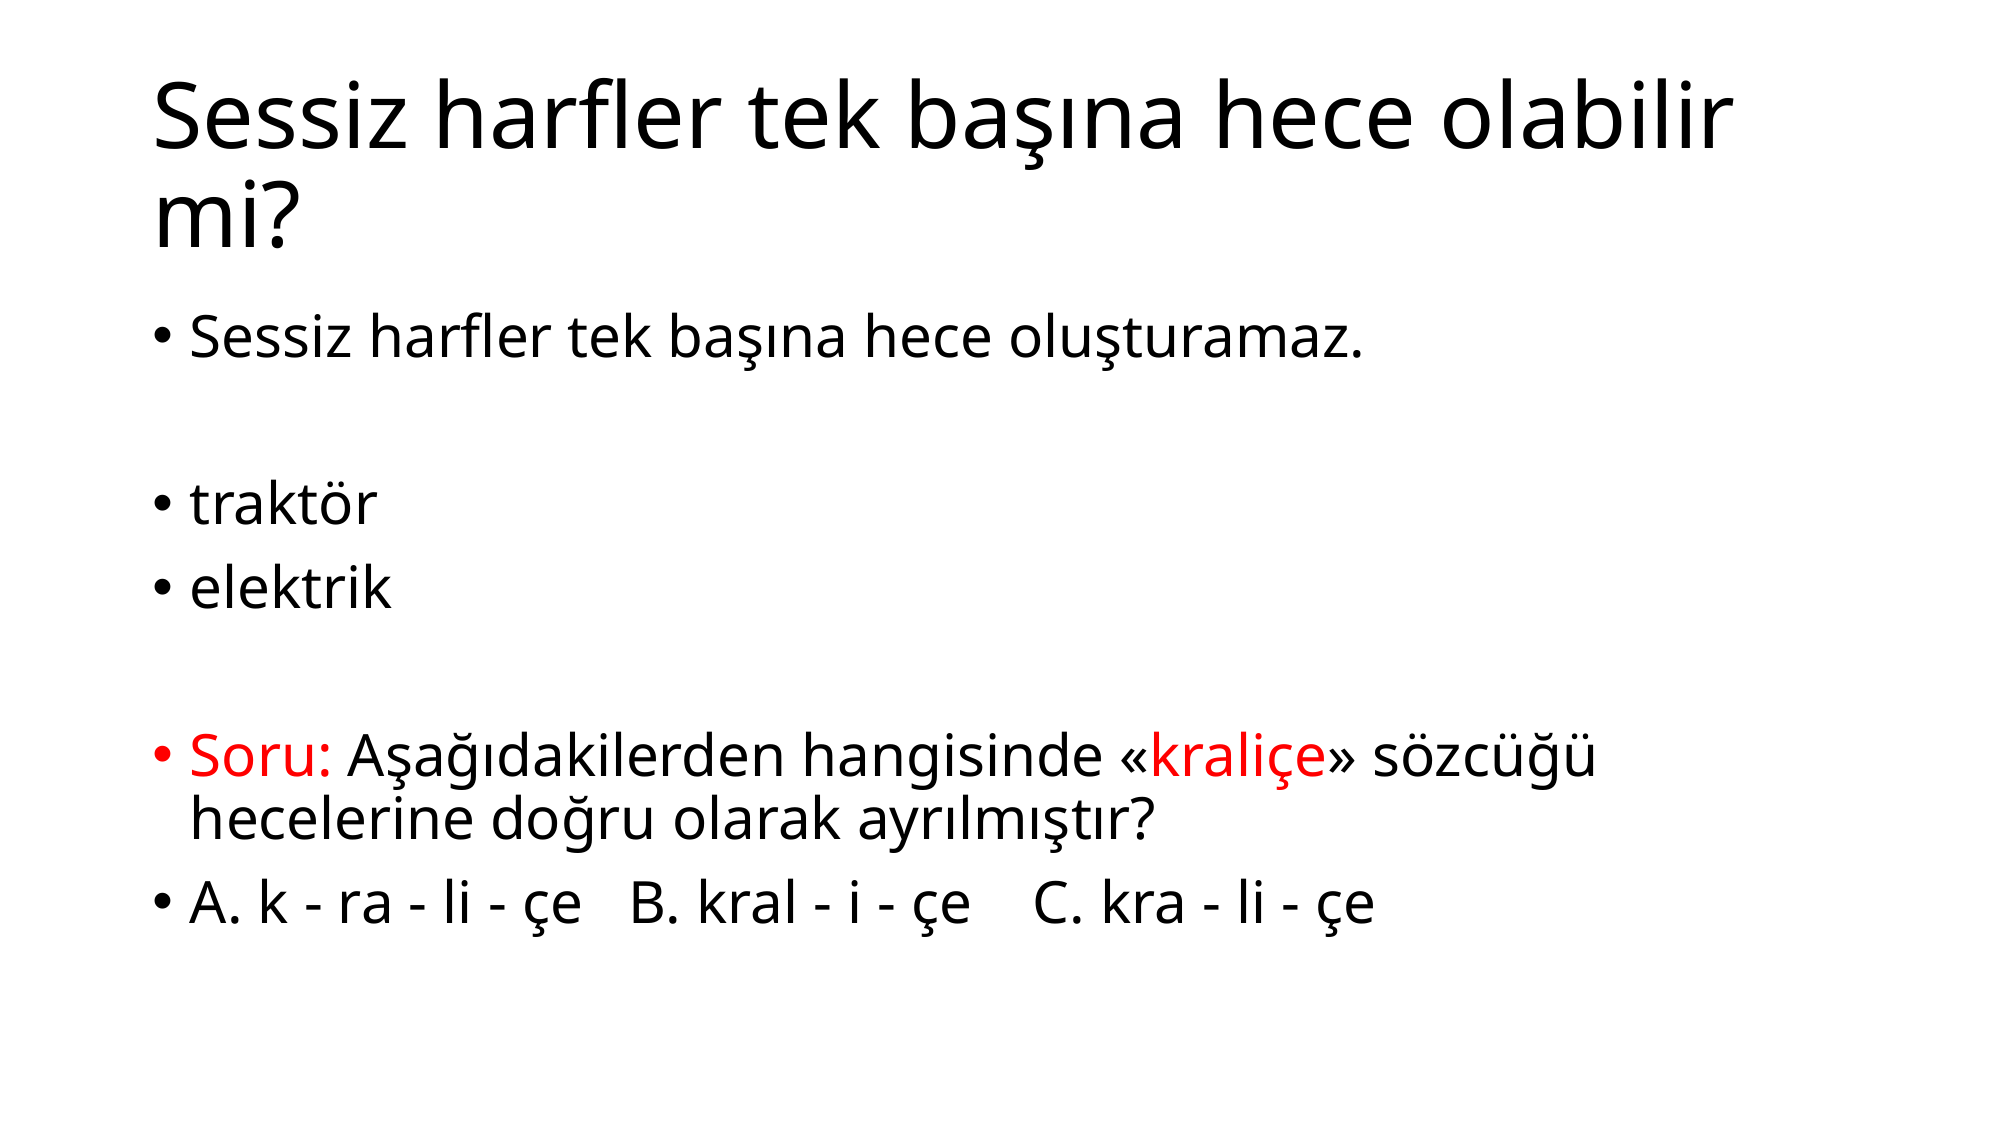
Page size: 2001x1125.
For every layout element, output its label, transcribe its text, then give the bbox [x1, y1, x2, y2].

list Sessiz harfler tek başına hece oluşturamaz. traktör elektrik Soru: Aşağıdakilerden hangisinde «kraliçe» sözcüğü hecelerine doğru olarak ayrılmıştır? A. k - ra - li - çe B. kral - i - çe C. kra - li - çe [137, 299, 1863, 1014]
title Sessiz harfler tek başına hece olabilir mi? [137, 59, 1863, 278]
